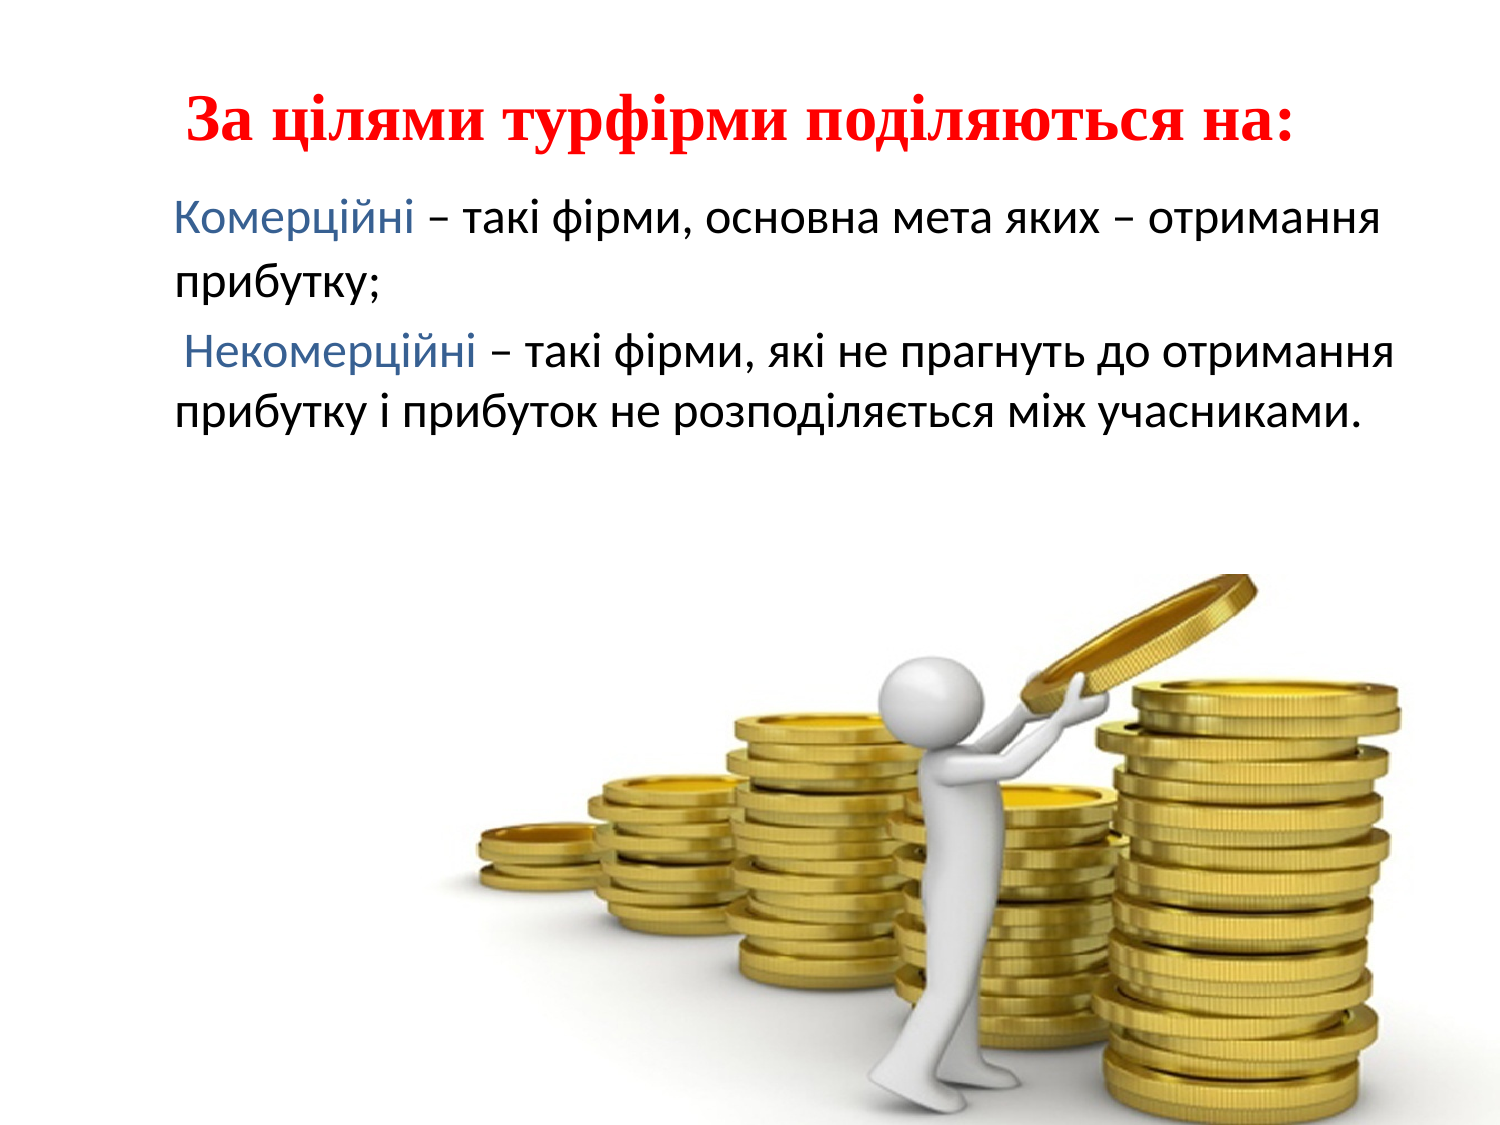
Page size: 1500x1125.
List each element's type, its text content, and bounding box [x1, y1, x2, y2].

list За цілями турфірми поділяються на: Комерційні – такі фірми, основна мета яких – отримання прибутку; Некомерційні – такі фірми, які не прагнуть до отримання прибутку і прибуток не розподіляється між учасниками. [75, 66, 1425, 681]
picture [359, 574, 1500, 1125]
